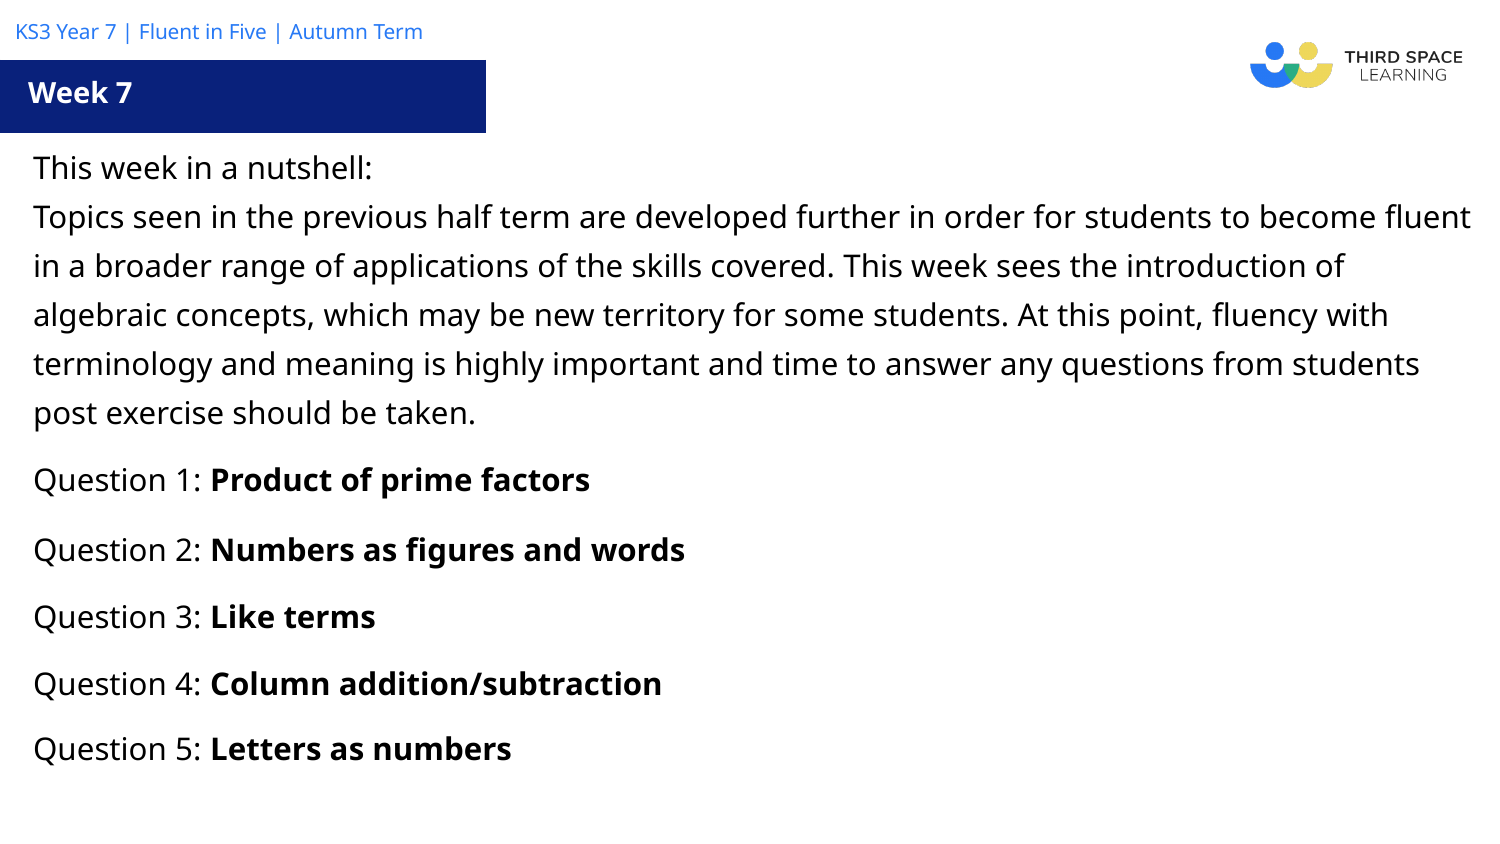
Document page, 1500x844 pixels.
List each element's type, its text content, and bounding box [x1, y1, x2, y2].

text_box Week 7 [13, 59, 383, 125]
table_cell Question 1: Product of prime factors [29, 438, 1486, 503]
picture [1250, 33, 1465, 99]
table_cell Question 3: Like terms [29, 575, 1486, 640]
table_cell Question 4: Column addition/subtraction [29, 642, 1486, 707]
table_header This week in a nutshell: Topics seen in the previous half term are developed further in order for students to become fluent in a broader range of applications of the skills covered. This week sees the introduction of algebraic concepts, which may be new territory for some students. At this point, fluency with terminology and meaning is highly important and time to answer any questions from students post exercise should be taken. [29, 137, 1486, 436]
table_cell Question 5: Letters as numbers [29, 709, 1486, 773]
table_cell Question 2: Numbers as figures and words [29, 505, 1486, 573]
